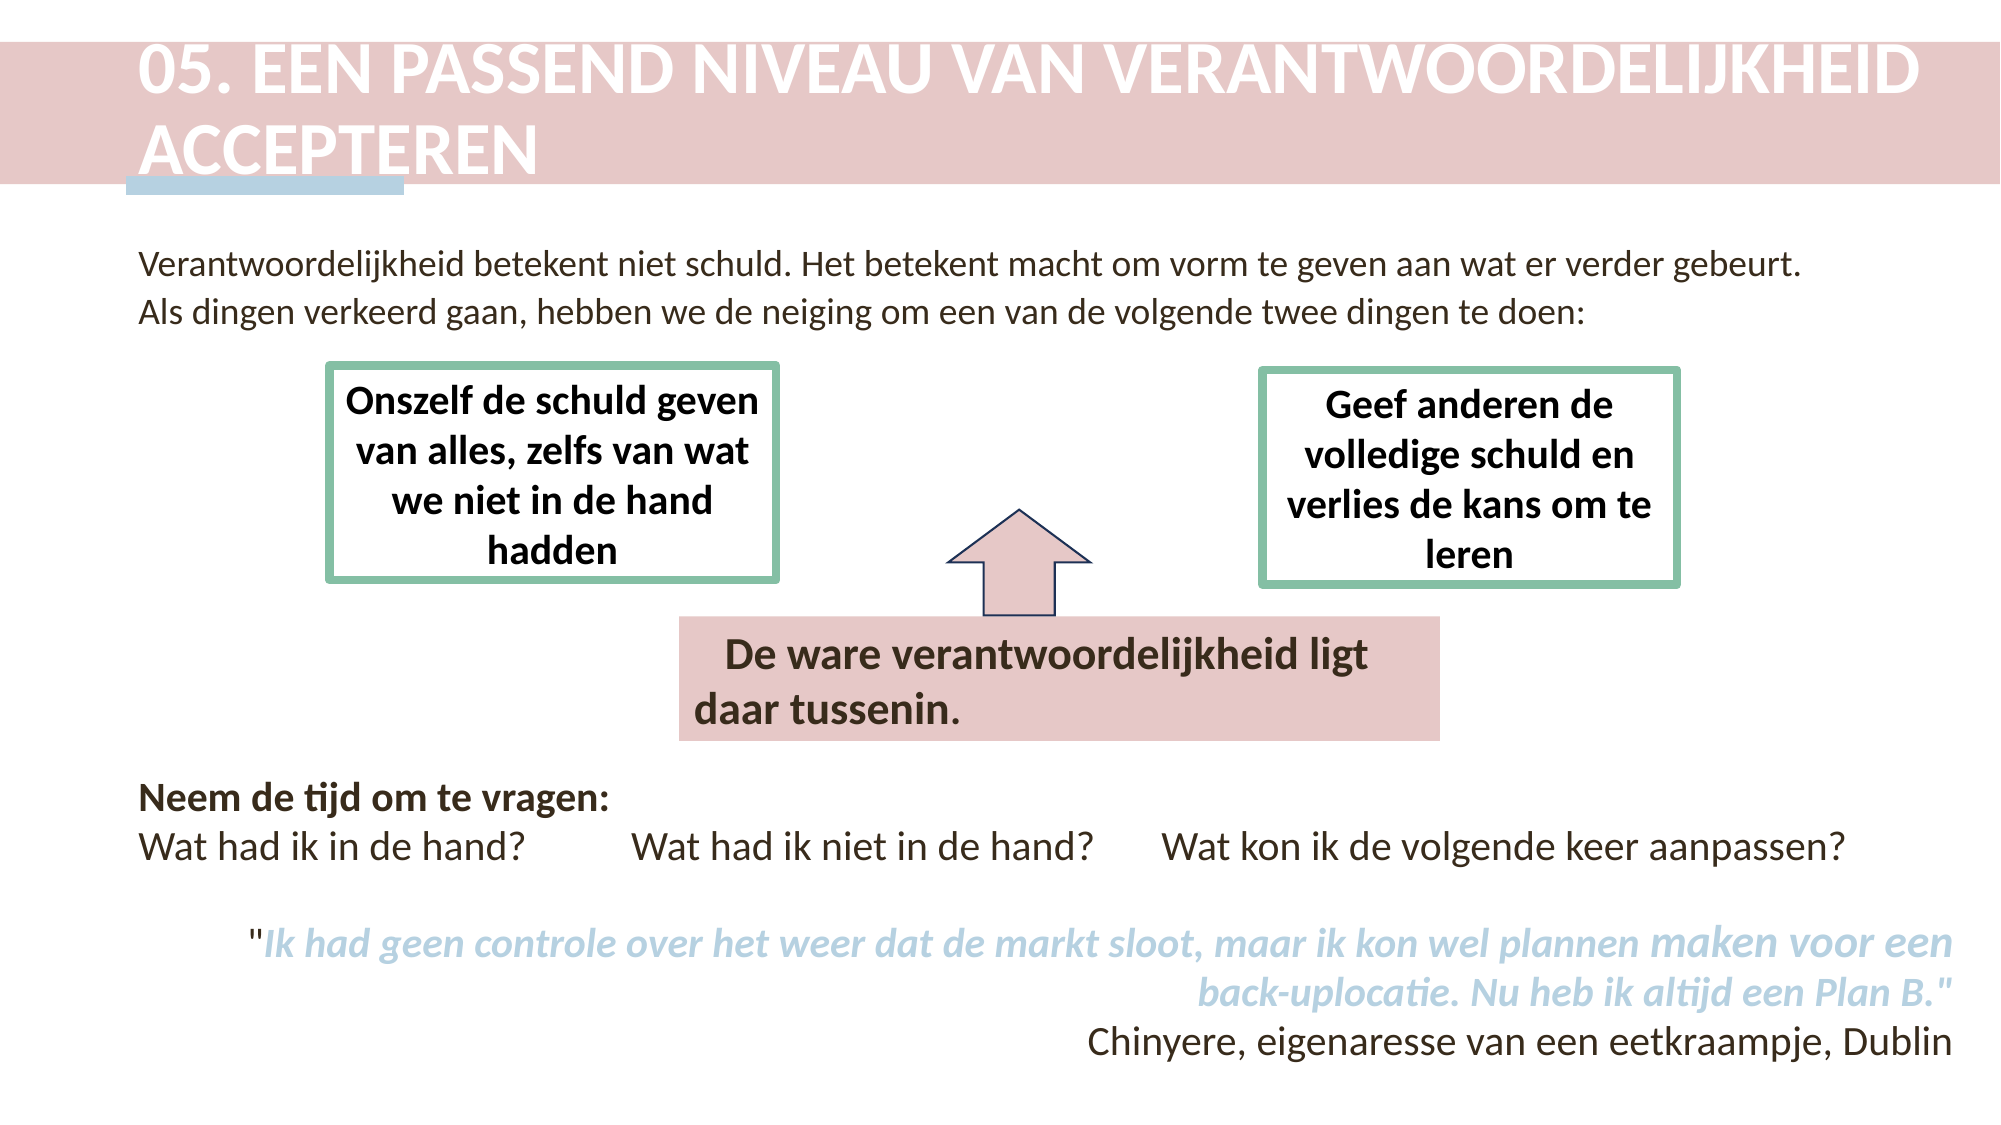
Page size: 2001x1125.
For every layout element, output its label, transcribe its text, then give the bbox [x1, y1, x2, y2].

text_box De ware verantwoordelijkheid ligt daar tussenin. [679, 616, 1440, 741]
list Verantwoordelijkheid betekent niet schuld. Het betekent macht om vorm te geven aan wat er verder gebeurt. Als dingen verkeerd gaan, hebben we de neiging om een van de volgende twee dingen te doen: Neem de tijd om te vragen: Wat had ik in de hand? Wat had ik niet in de hand? Wat kon ik de volgende keer aanpassen? "Ik had geen controle over het weer dat de markt sloot, maar ik kon wel plannen maken voor een back-uplocatie. Nu heb ik altijd een Plan B." Chinyere, eigenaresse van een eetkraampje, Dublin [123, 227, 1970, 952]
text_box [945, 508, 1094, 617]
text_box Onszelf de schuld geven van alles, zelfs van wat we niet in de hand hadden [329, 365, 776, 581]
list 05. EEN PASSEND NIVEAU VAN VERANTWOORDELIJKHEID ACCEPTEREN [123, 51, 2000, 170]
text_box Geef anderen de volledige schuld en verlies de kans om te leren [1262, 369, 1677, 585]
